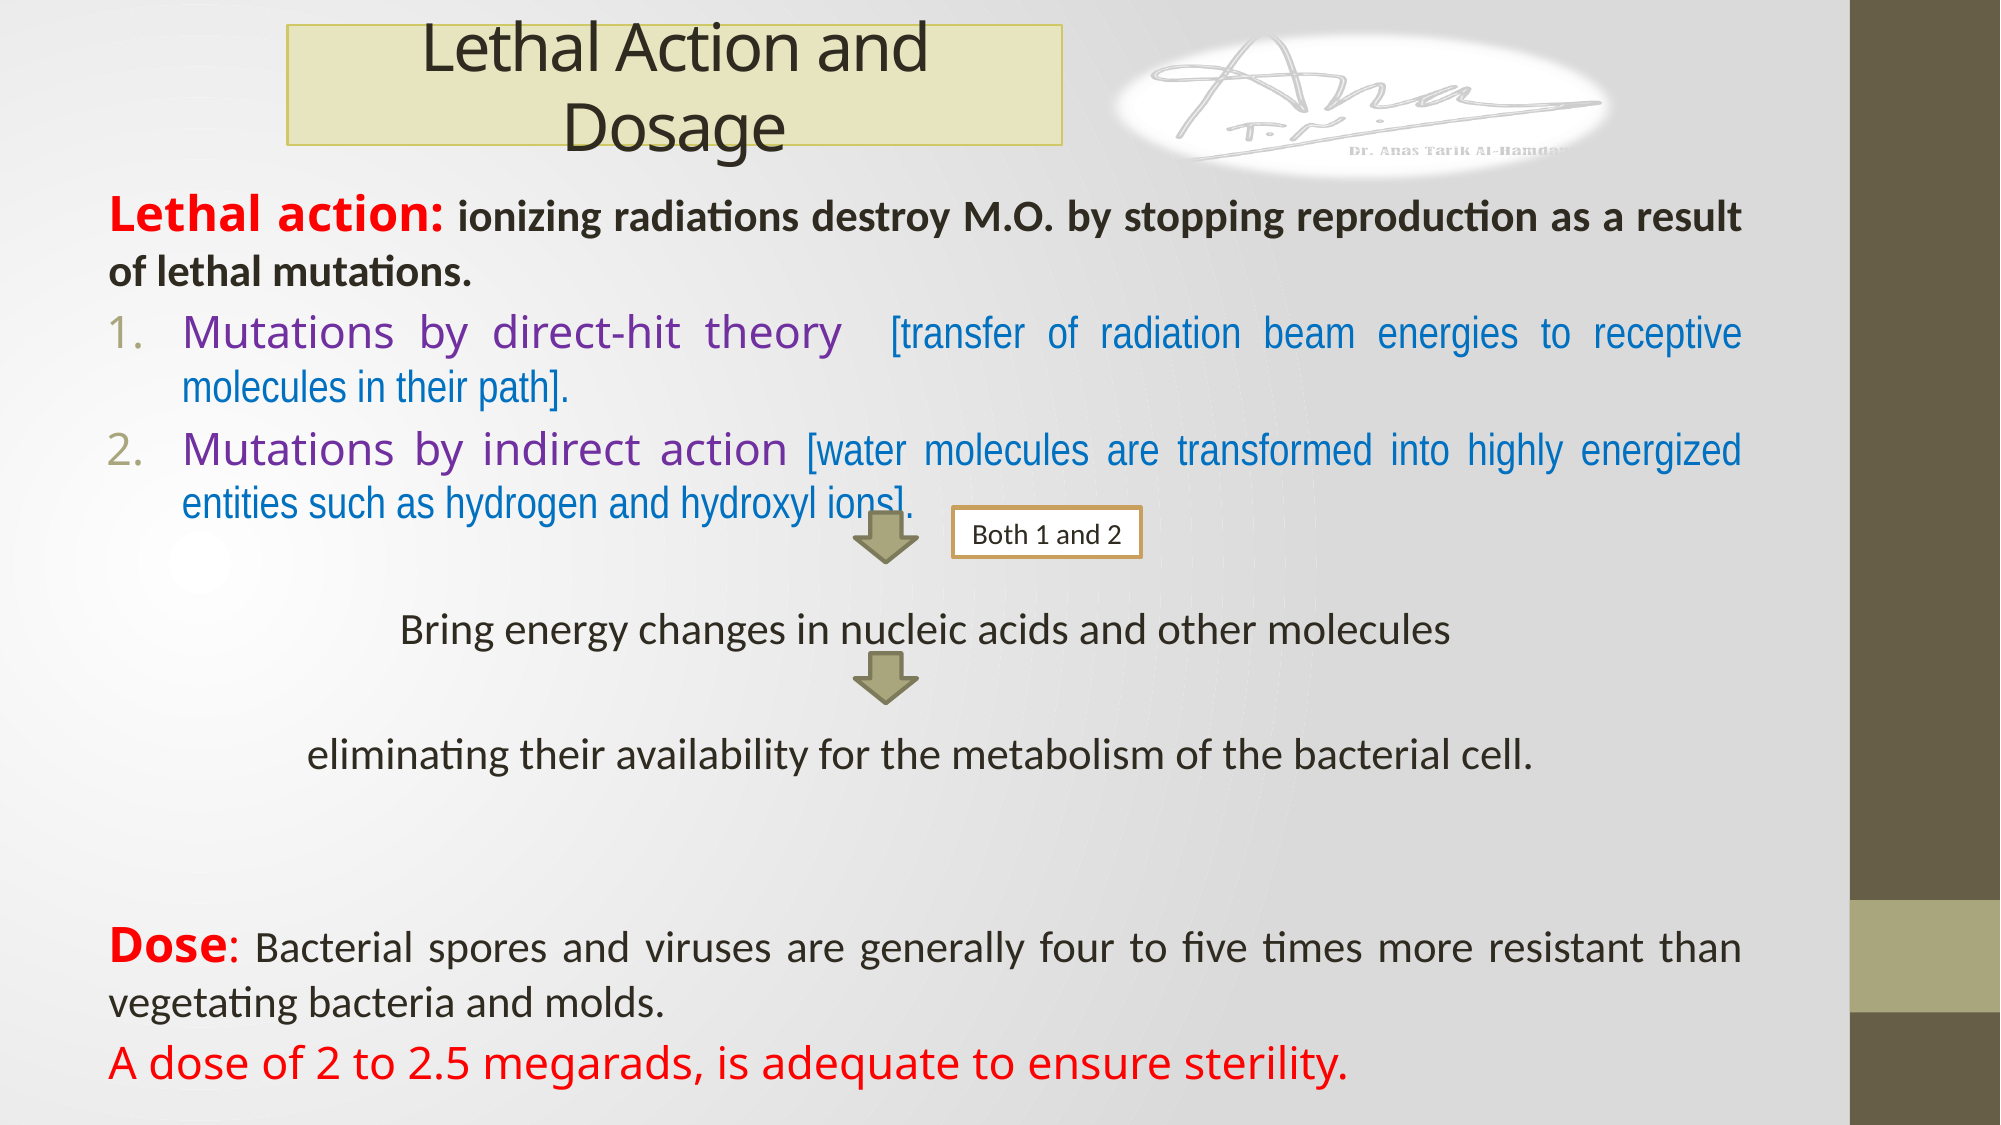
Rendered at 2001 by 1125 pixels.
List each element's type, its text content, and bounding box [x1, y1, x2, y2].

list Lethal action: ionizing radiations destroy M.O. by stopping reproduction as a result of lethal mutations. Mutations by direct-hit theory [transfer of radiation beam energies to receptive molecules in their path]. Mutations by indirect action [water molecules are transformed into highly energized entities such as hydrogen and hydroxyl ions]. Bring energy changes in nucleic acids and other molecules eliminating their availability for the metabolism of the bacterial cell. Dose: Bacterial spores and viruses are generally four to five times more resistant than vegetating bacteria and molds. A dose of 2 to 2.5 megarads, is adequate to ensure sterility. [75, 174, 1760, 1100]
picture [1099, 24, 1626, 188]
text_box [852, 510, 920, 565]
title Lethal Action and Dosage [286, 24, 1063, 146]
text_box [852, 651, 920, 705]
text_box Both 1 and 2 [951, 505, 1143, 559]
